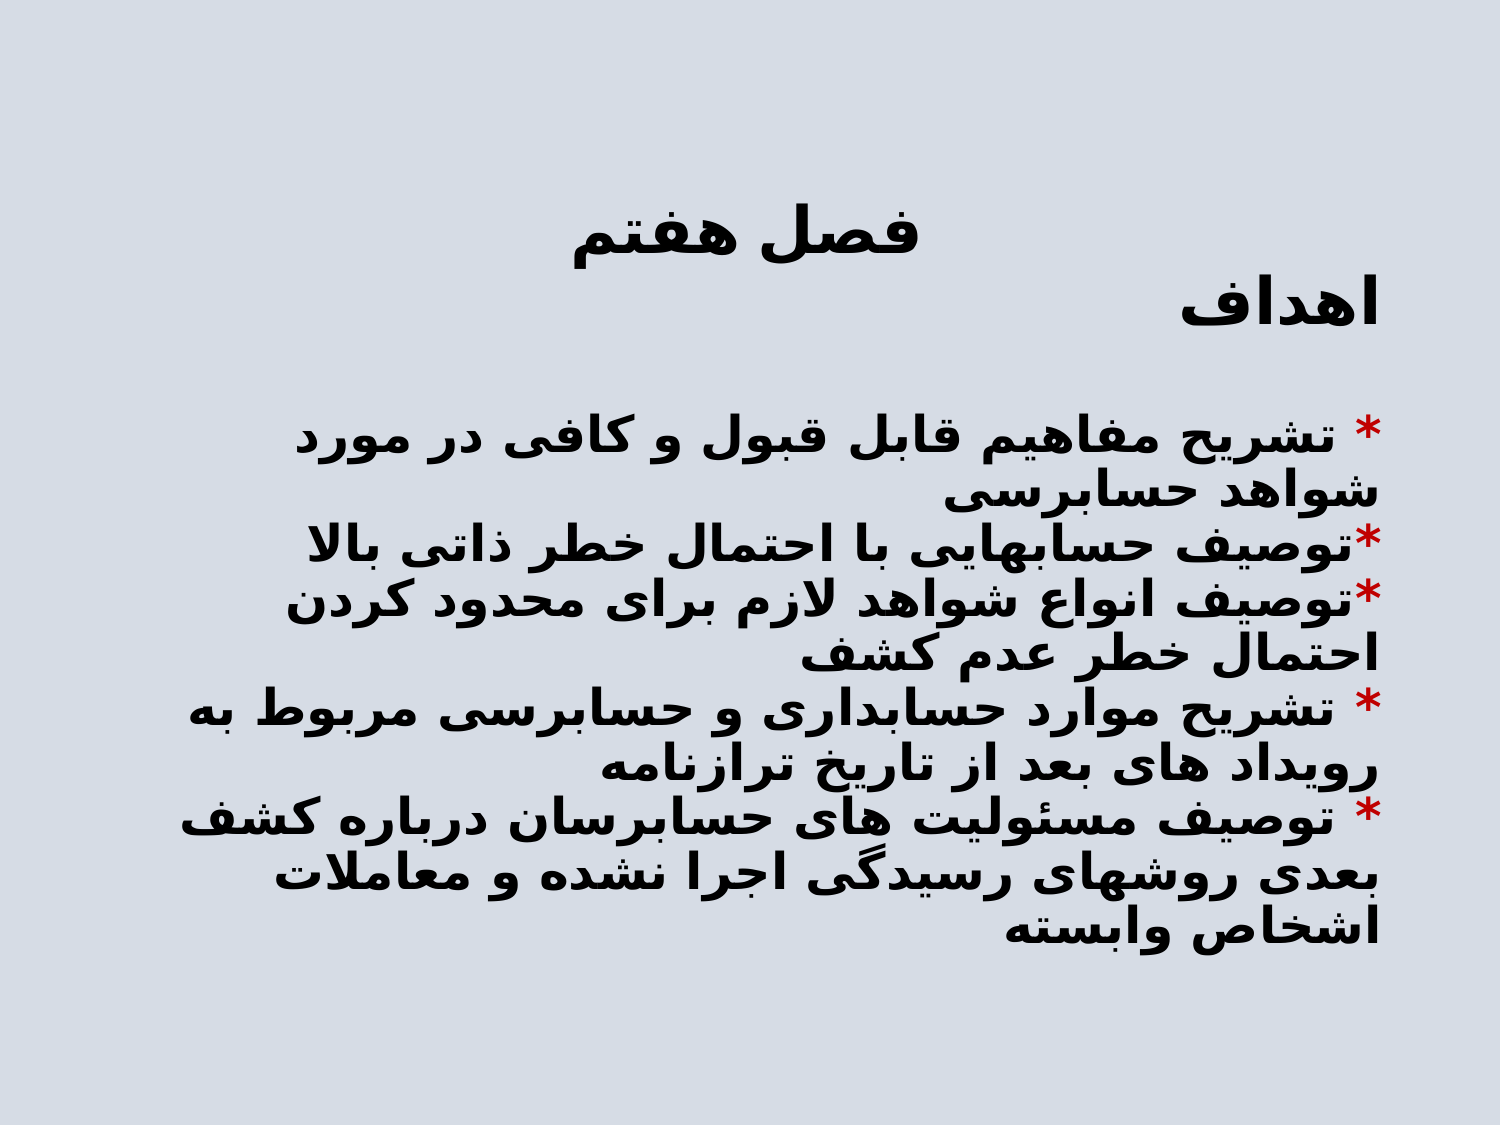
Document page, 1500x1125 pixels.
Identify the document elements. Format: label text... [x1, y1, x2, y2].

title فصل هفتم اهداف * تشریح مفاهیم قابل قبول و کافی در مورد شواهد حسابرسی *توصیف حسابهایی با احتمال خطر ذاتی بالا *توصیف انواع شواهد لازم برای محدود کردن احتمال خطر عدم کشف * تشریح موارد حسابداری و حسابرسی مربوط به رویداد های بعد از تاریخ ترازنامه * توصیف مسئولیت های حسابرسان درباره کشف بعدی روشهای رسیدگی اجرا نشده و معاملات اشخاص وابسته [103, 185, 1397, 967]
